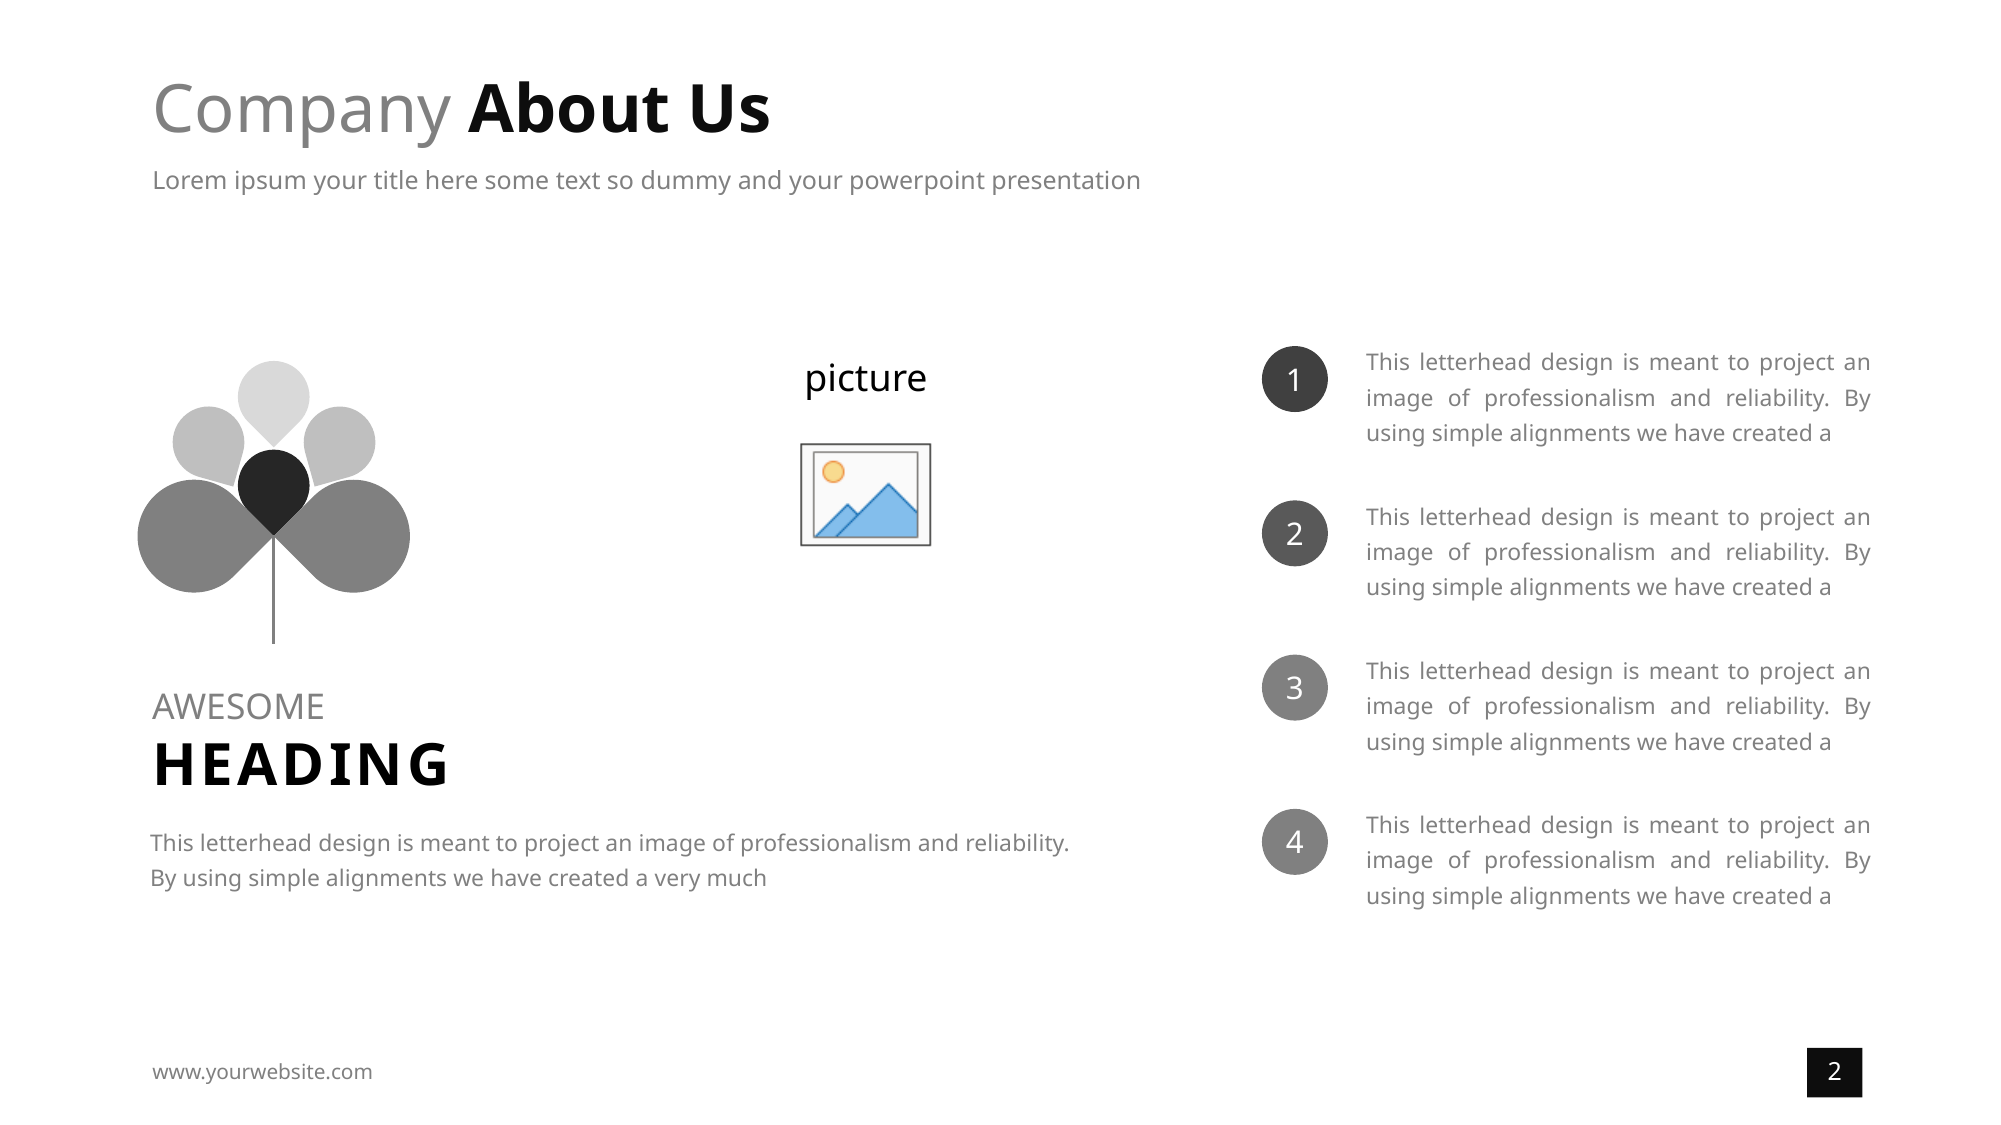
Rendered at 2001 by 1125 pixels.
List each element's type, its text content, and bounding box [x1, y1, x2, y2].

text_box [1261, 500, 1872, 595]
text_box AWESOME HEADING [137, 676, 541, 804]
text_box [1261, 654, 1872, 749]
picture [579, 346, 1154, 644]
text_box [1261, 808, 1872, 903]
list Lorem ipsum your title here some text so dummy and your powerpoint presentation [137, 160, 1863, 207]
title Company About Us [137, 55, 1863, 160]
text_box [137, 360, 410, 644]
footer www.yourwebsite.com [137, 1042, 415, 1103]
text_box This letterhead design is meant to project an image of professionalism and reliability. By using simple alignments we have created a very much [149, 808, 1079, 903]
slide_number 2 [1797, 1042, 1872, 1103]
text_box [1261, 346, 1872, 440]
